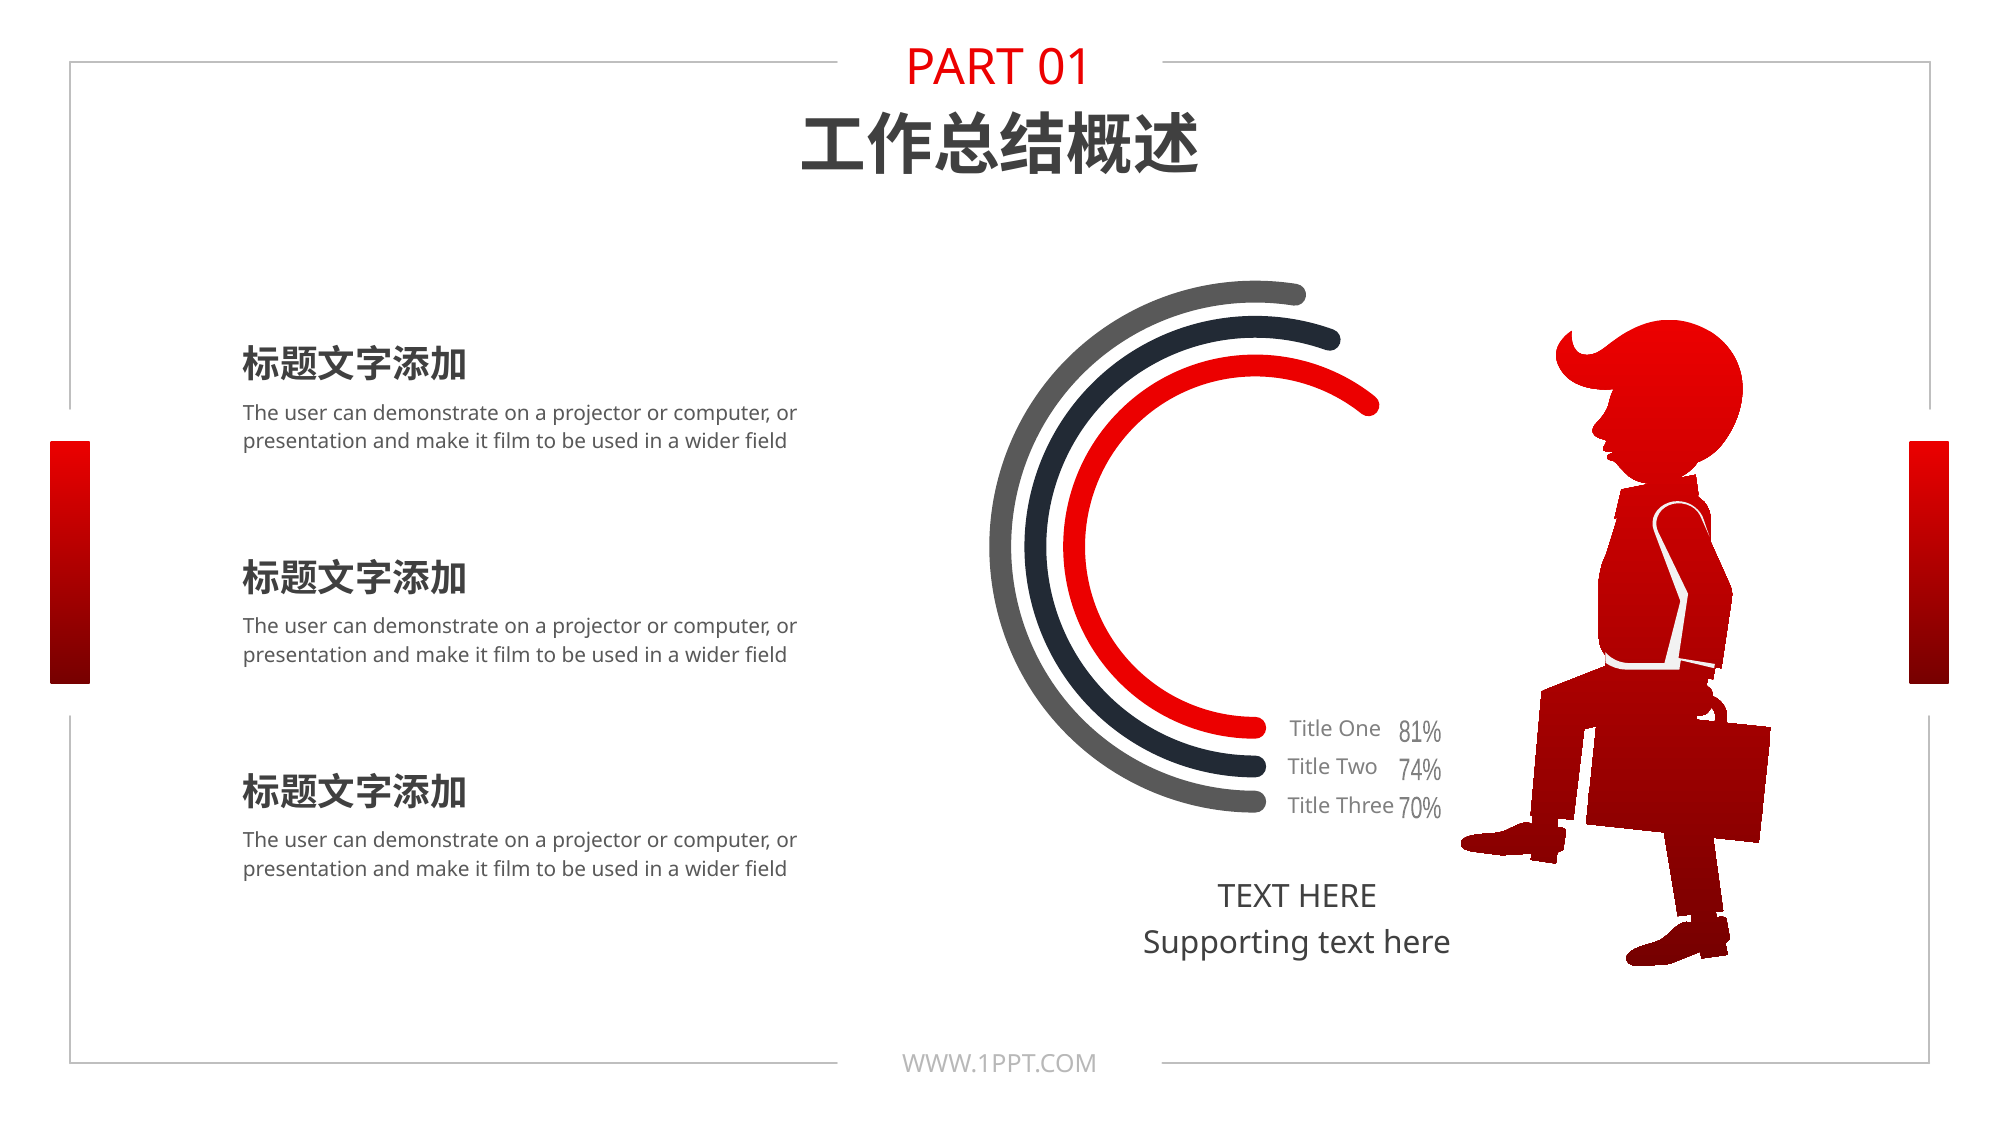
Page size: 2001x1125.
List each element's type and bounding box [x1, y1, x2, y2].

text_box [228, 332, 939, 462]
text_box [228, 546, 939, 676]
text_box [1000, 291, 1772, 967]
text_box [228, 760, 939, 889]
text_box [782, 26, 1217, 191]
